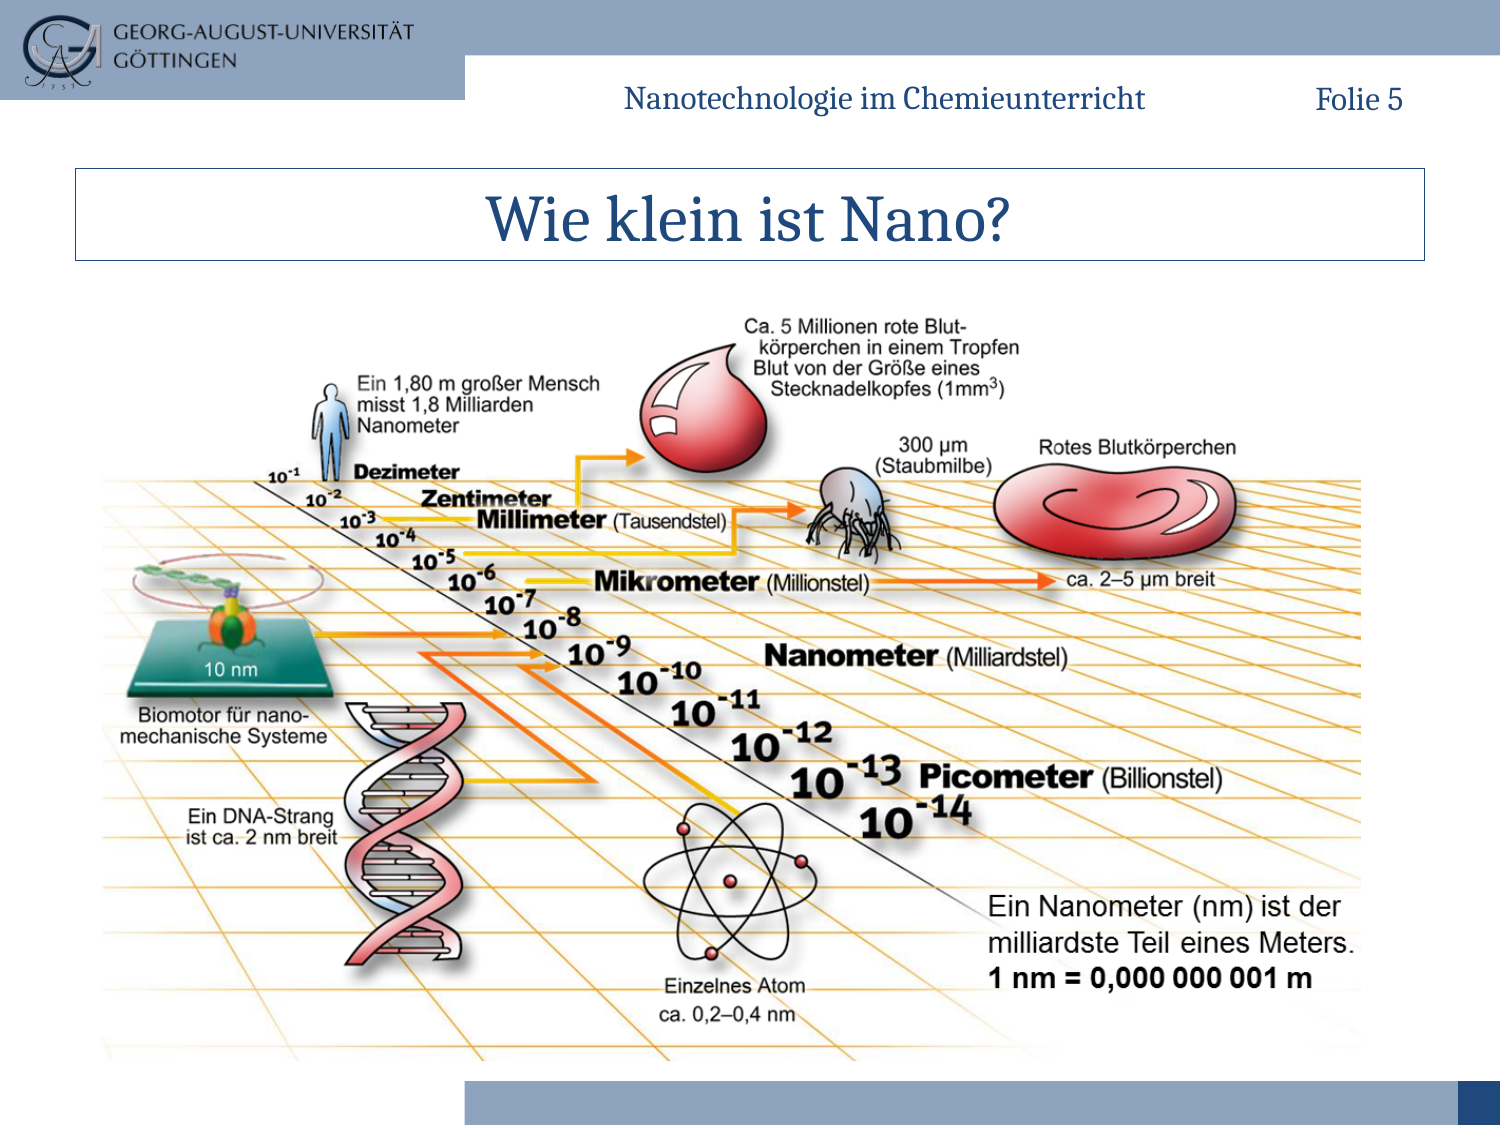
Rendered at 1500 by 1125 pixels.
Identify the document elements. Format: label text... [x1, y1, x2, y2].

picture [22, 14, 414, 90]
slide_number Folie 5 [1248, 53, 1419, 140]
title Wie klein ist Nano? [75, 168, 1425, 261]
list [99, 294, 1361, 1062]
text_box [74, 283, 1425, 1005]
